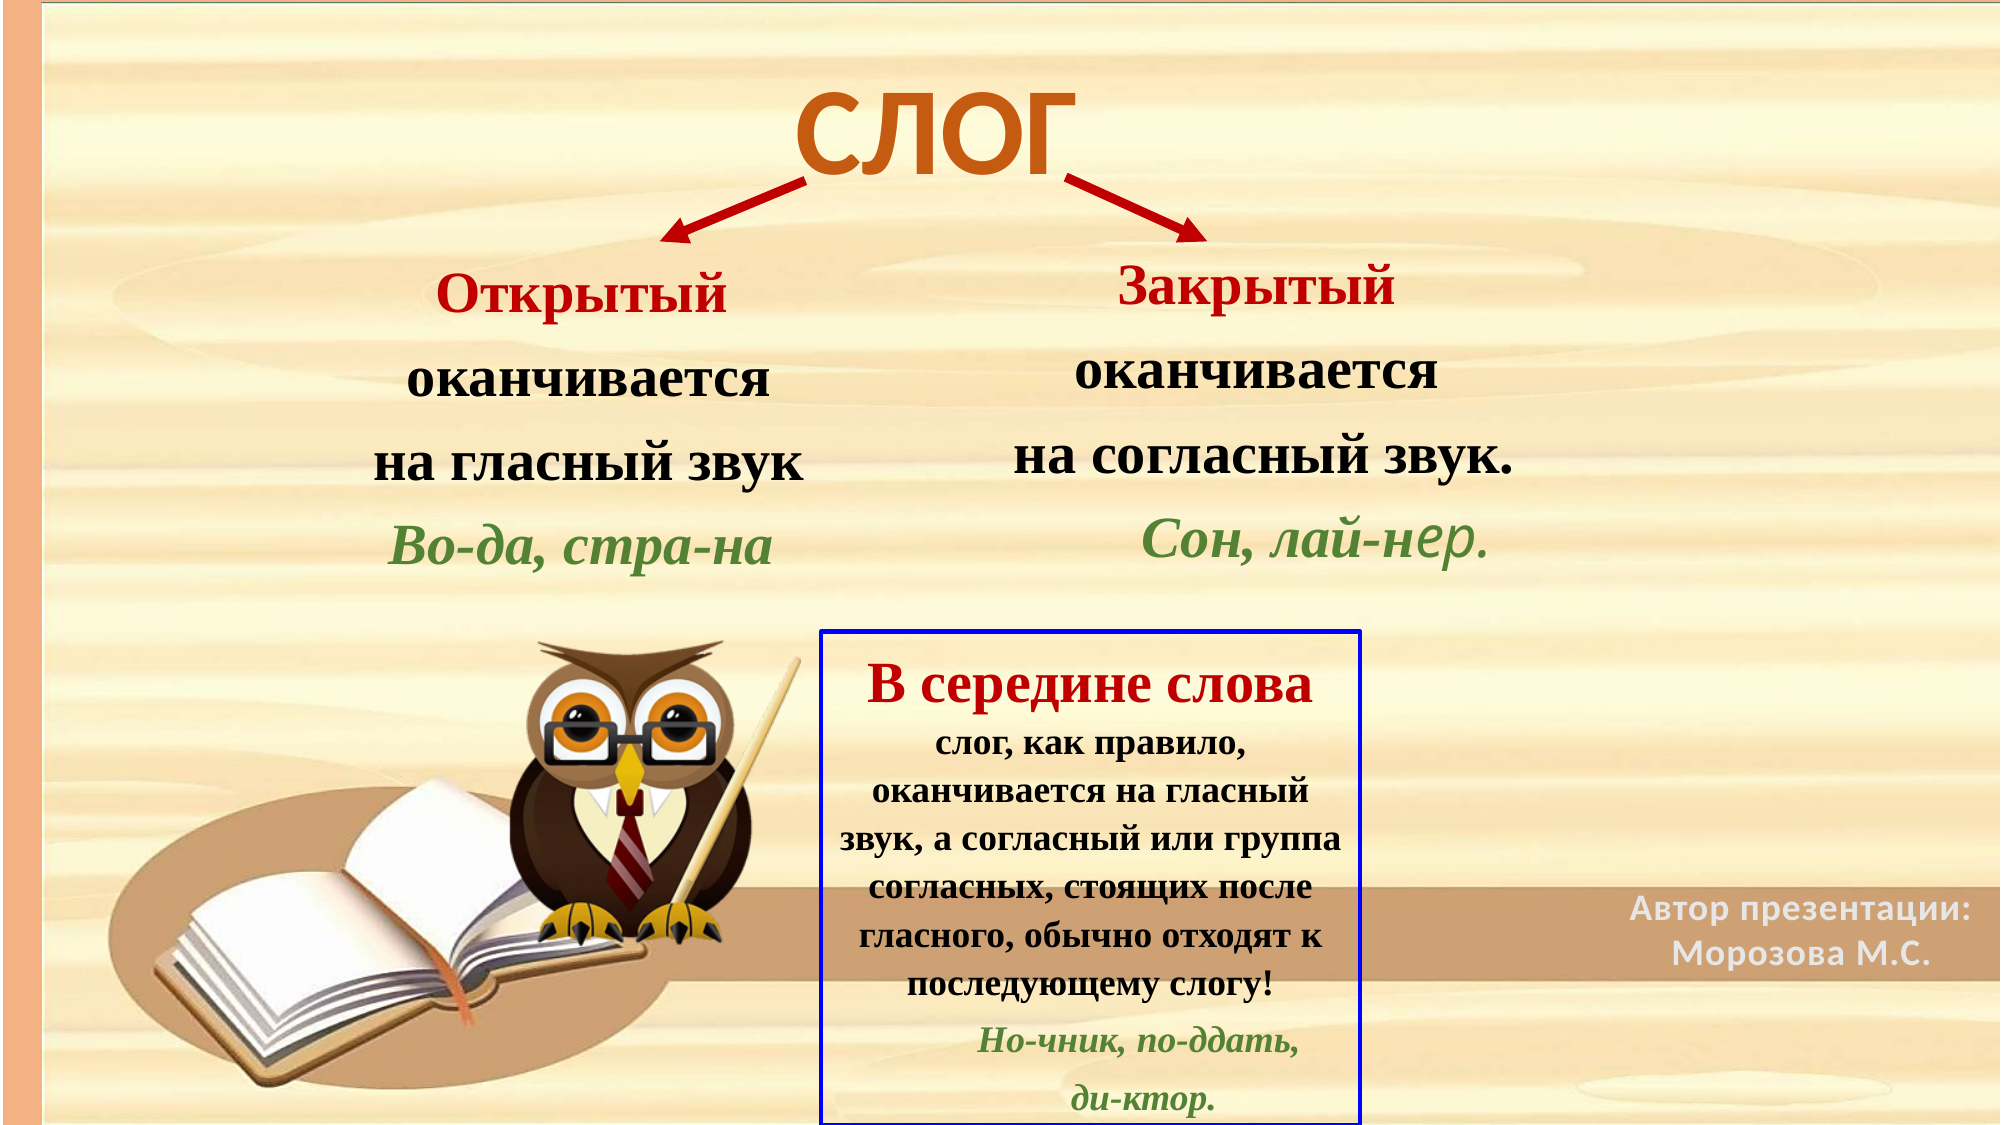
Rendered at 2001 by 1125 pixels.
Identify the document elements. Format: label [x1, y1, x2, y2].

text_box [659, 180, 806, 242]
picture [40, 1, 2000, 1125]
text_box [1065, 177, 1208, 242]
